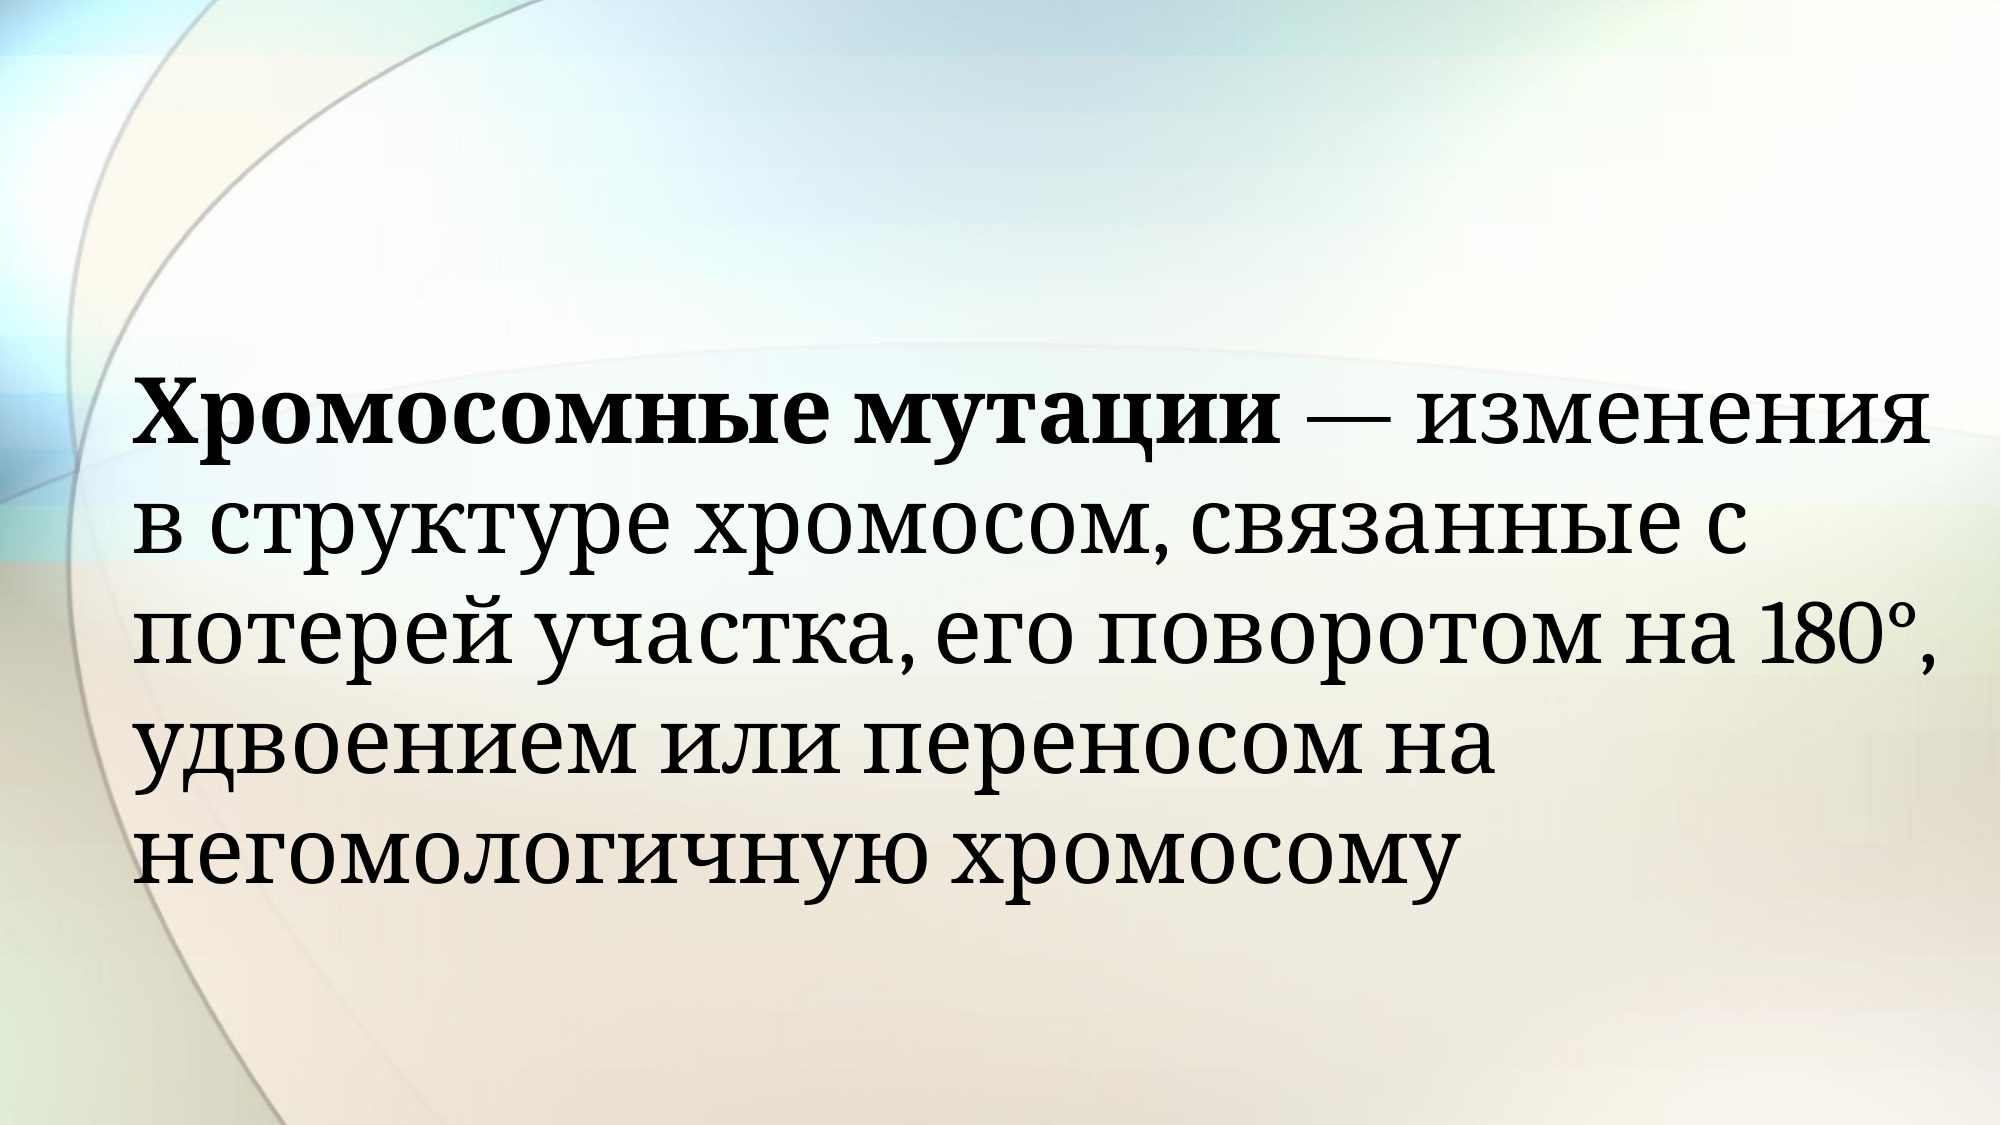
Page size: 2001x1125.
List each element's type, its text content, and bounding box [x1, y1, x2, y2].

title Хромосомные мутации — изменения в структуре хромосом, связанные с потерей участка, его поворотом на 180°, удвоением или переносом на негомологичную хромосому [117, 518, 2000, 736]
picture [0, 0, 2001, 1125]
